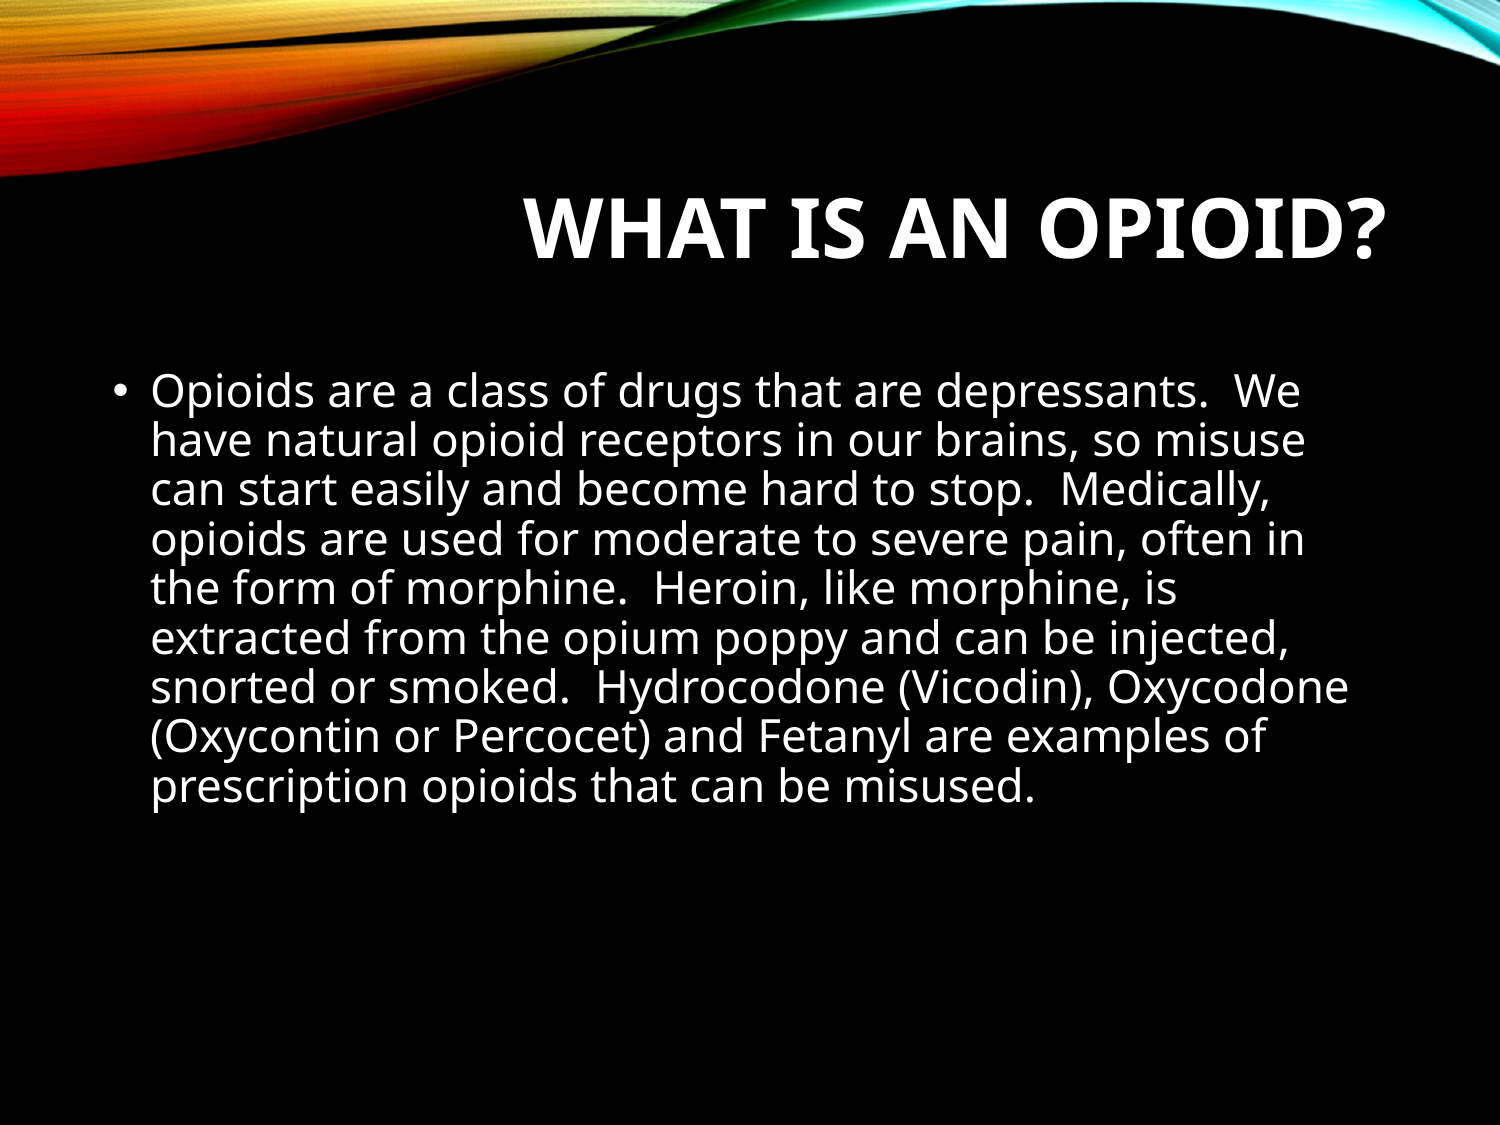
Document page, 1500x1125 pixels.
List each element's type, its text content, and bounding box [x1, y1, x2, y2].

list Opioids are a class of drugs that are depressants. We have natural opioid receptors in our brains, so misuse can start easily and become hard to stop. Medically, opioids are used for moderate to severe pain, often in the form of morphine. Heroin, like morphine, is extracted from the opium poppy and can be injected, snorted or smoked. Hydrocodone (Vicodin), Oxycodone (Oxycontin or Percocet) and Fetanyl are examples of prescription opioids that can be misused. [97, 360, 1403, 1028]
picture [0, 0, 1500, 178]
title What is an opioid? [356, 125, 1403, 338]
